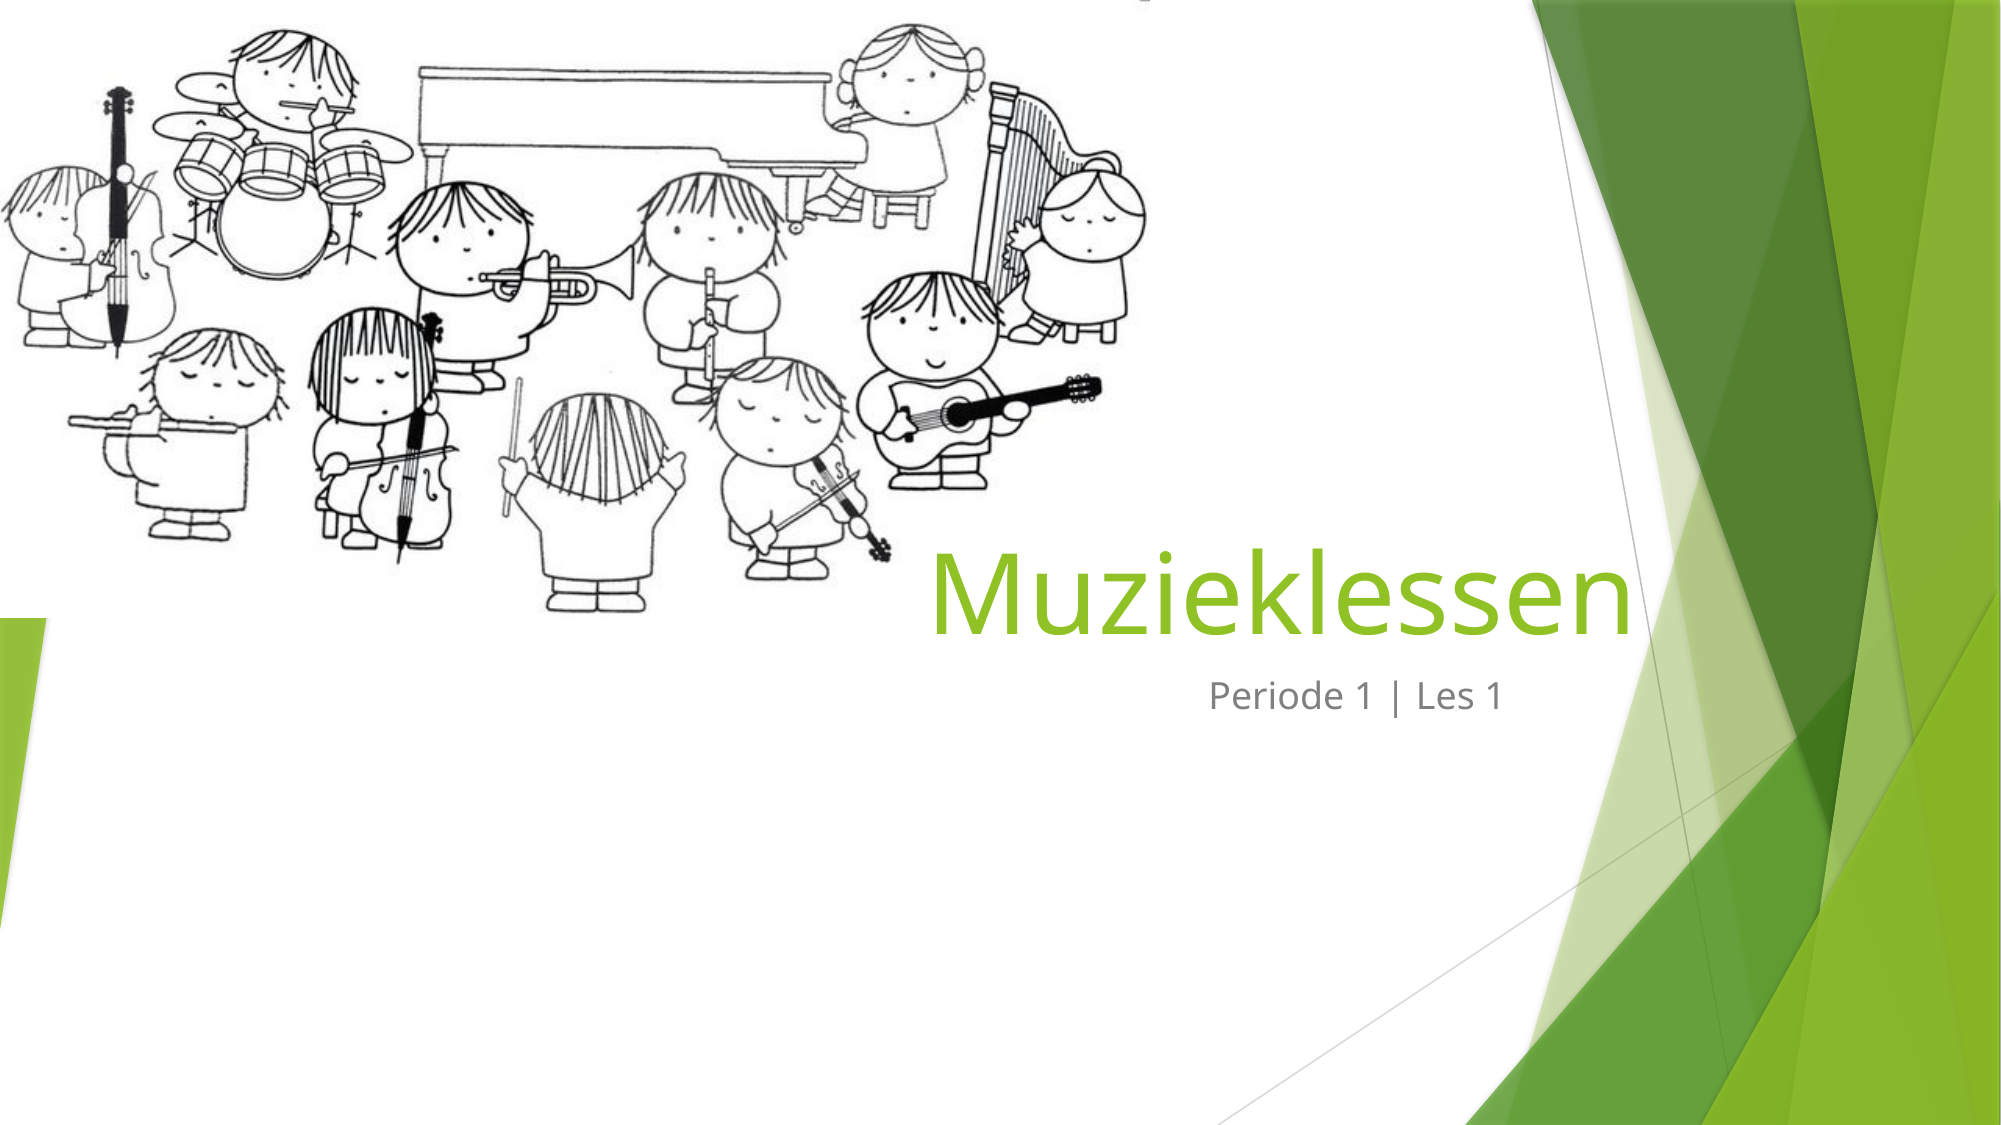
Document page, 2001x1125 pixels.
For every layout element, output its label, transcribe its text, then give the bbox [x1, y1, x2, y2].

title Muzieklessen [377, 394, 1653, 665]
picture [0, 0, 1151, 618]
subtitle Periode 1 | Les 1 [247, 664, 1522, 845]
